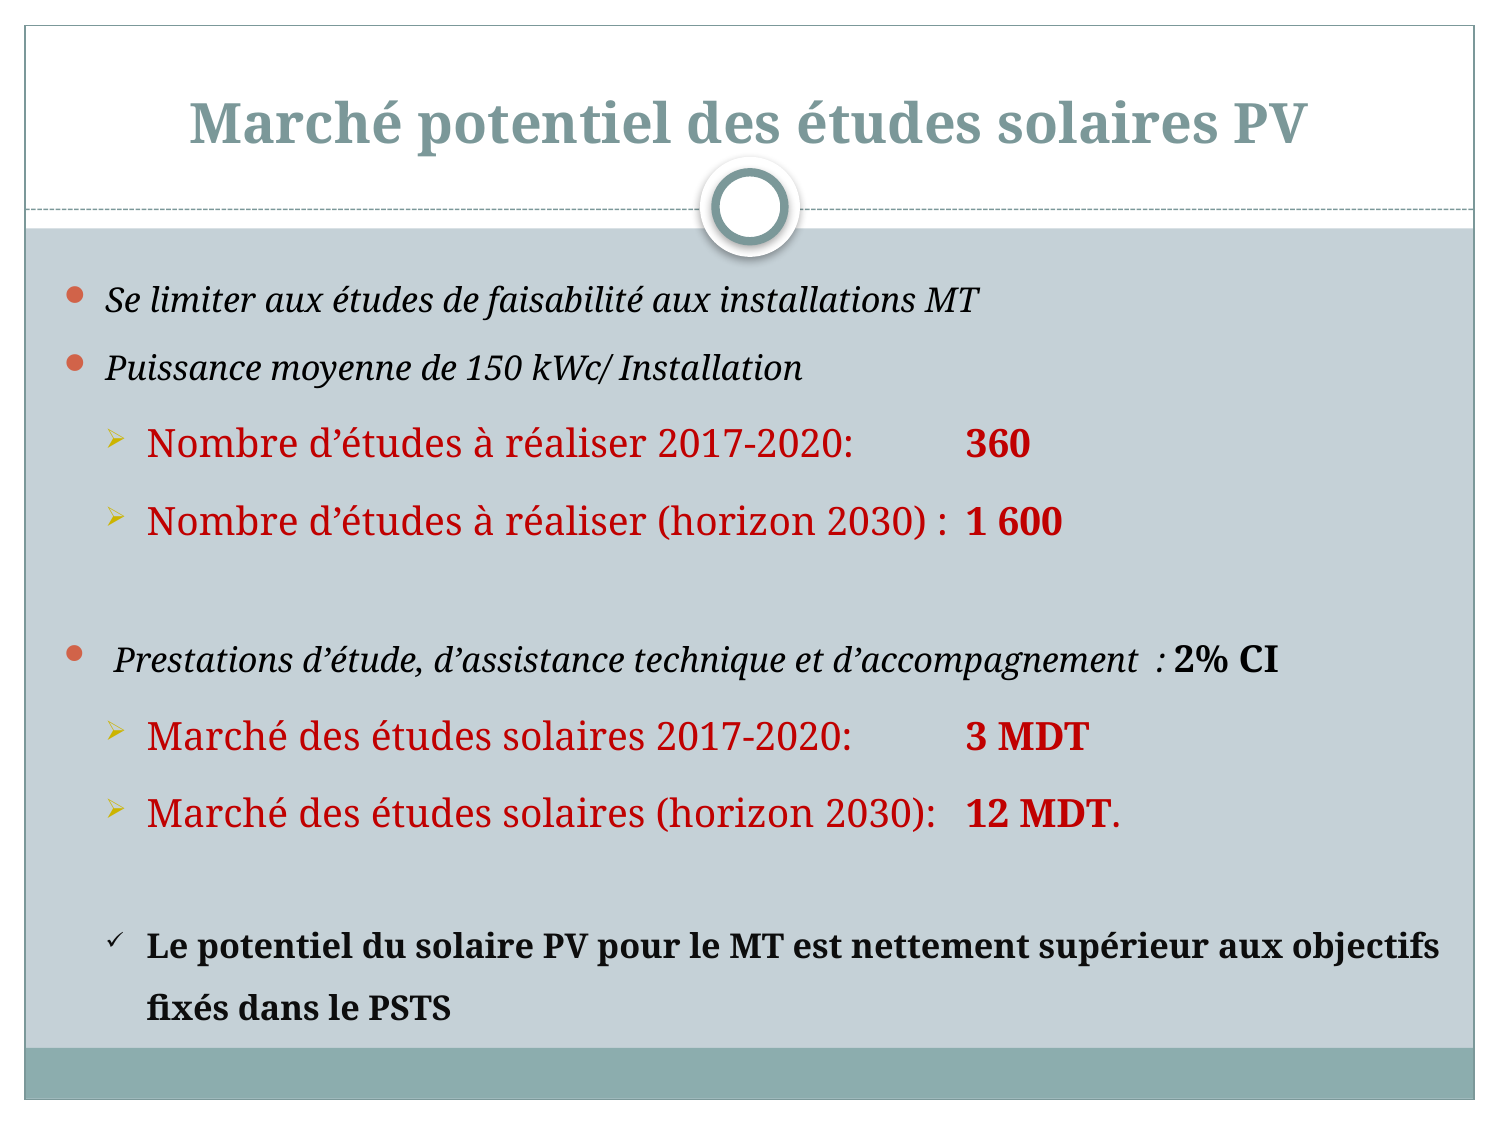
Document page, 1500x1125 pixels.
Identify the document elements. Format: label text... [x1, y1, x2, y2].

list Se limiter aux études de faisabilité aux installations MT Puissance moyenne de 150 kWc/ Installation Nombre d’études à réaliser 2017-2020: 360 Nombre d’études à réaliser (horizon 2030) : 1 600 Prestations d’étude, d’assistance technique et d’accompagnement : 2% CI Marché des études solaires 2017-2020: 3 MDT Marché des études solaires (horizon 2030): 12 MDT. Le potentiel du solaire PV pour le MT est nettement supérieur aux objectifs fixés dans le PSTS [49, 250, 1459, 1047]
title Marché potentiel des études solaires PV [49, 37, 1450, 162]
